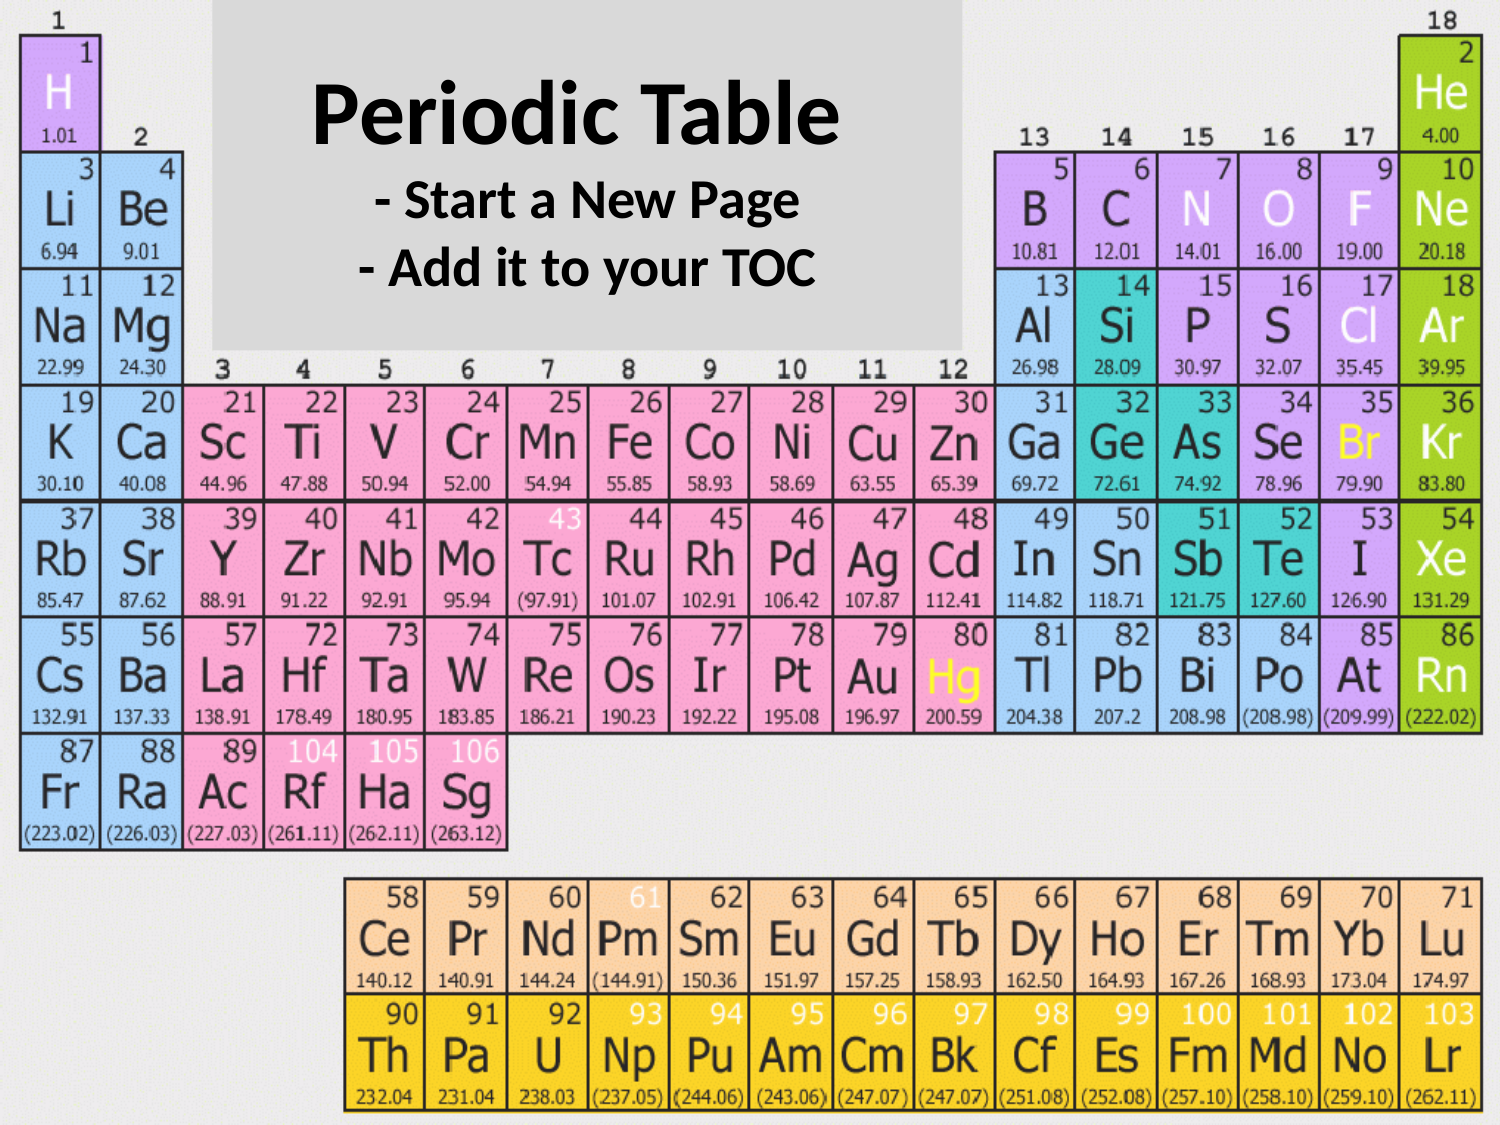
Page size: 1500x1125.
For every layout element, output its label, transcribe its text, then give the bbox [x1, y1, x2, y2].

title Periodic Table - Start a New Page - Add it to your TOC [212, 0, 963, 351]
